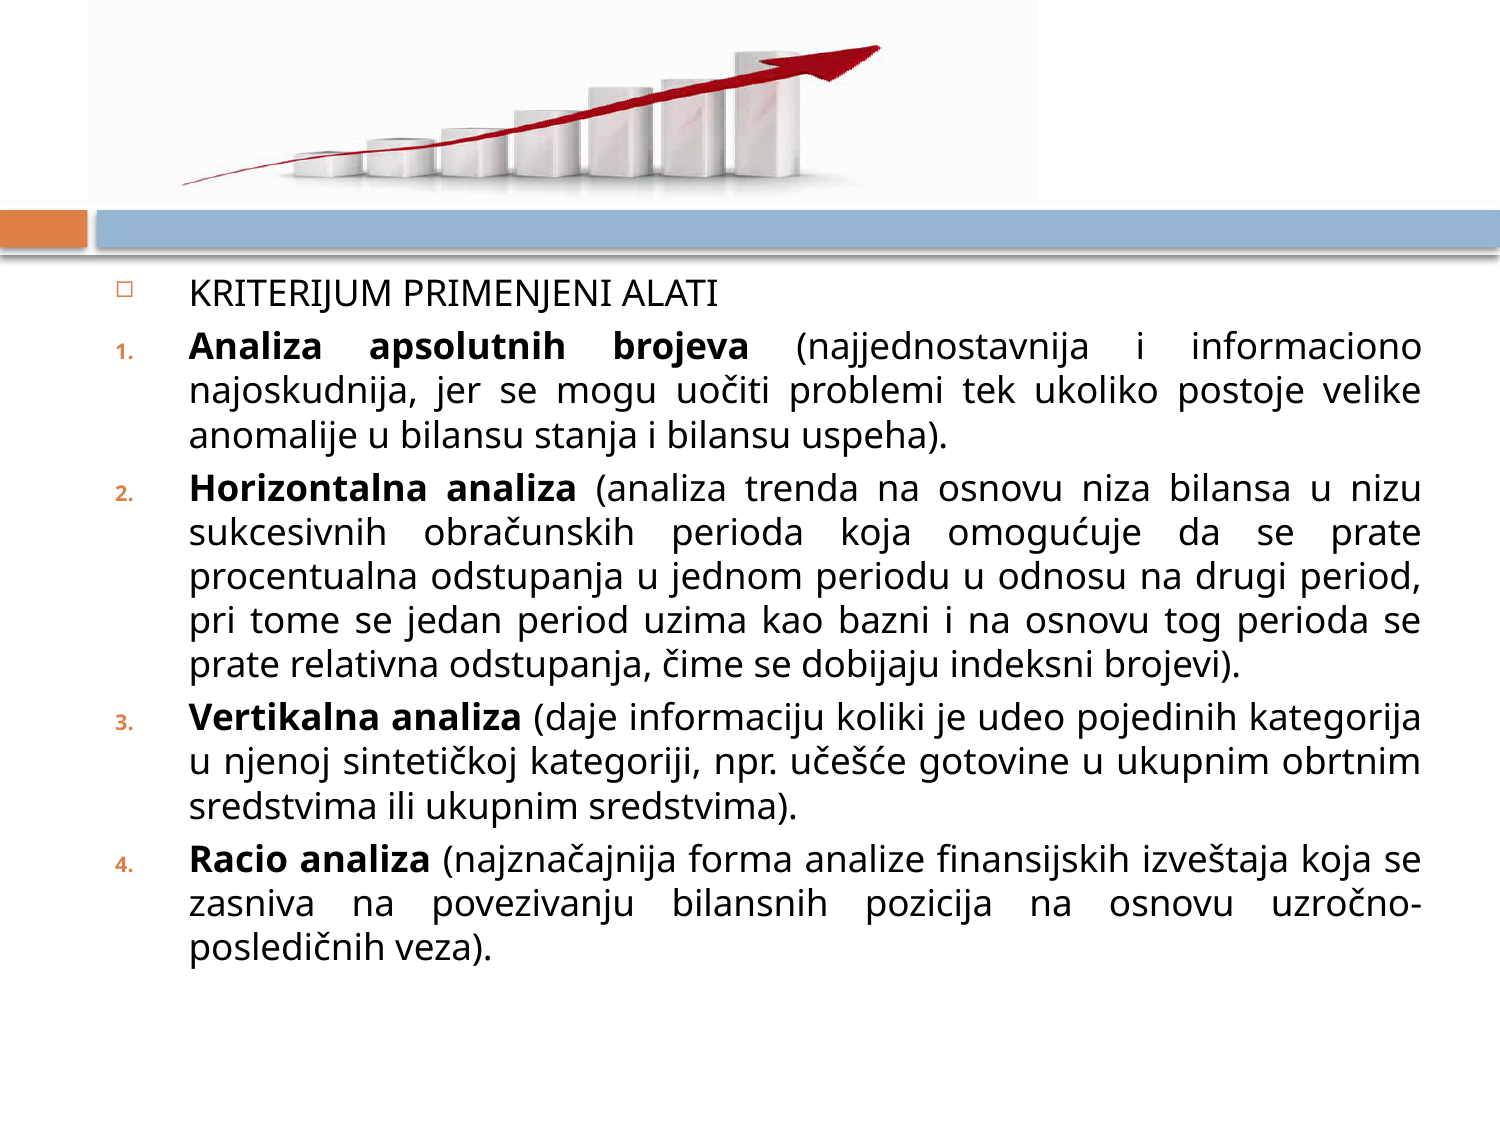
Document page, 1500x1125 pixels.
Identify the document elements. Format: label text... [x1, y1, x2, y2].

list KRITERIJUM PRIMENJENI ALATI Analiza apsolutnih brojeva (najjednostavnija i informaciono najoskudnija, jer se mogu uočiti problemi tek ukoliko postoje velike anomalije u bilansu stanja i bilansu uspeha). Horizontalna analiza (analiza trenda na osnovu niza bilansa u nizu sukcesivnih obračunskih perioda koja omogućuje da se prate procentualna odstupanja u jednom periodu u odnosu na drugi period, pri tome se jedan period uzima kao bazni i na osnovu tog perioda se prate relativna odstupanja, čime se dobijaju indeksni brojevi). Vertikalna analiza (daje informaciju koliki je udeo pojedinih kategorija u njenoj sintetičkoj kategoriji, npr. učešće gotovine u ukupnim obrtnim sredstvima ili ukupnim sredstvima). Racio analiza (najznačajnija forma analize finansijskih izveštaja koja se zasniva na povezivanju bilansnih pozicija na osnovu uzročno-posledičnih veza). [100, 262, 1438, 1000]
picture [87, 0, 1038, 201]
